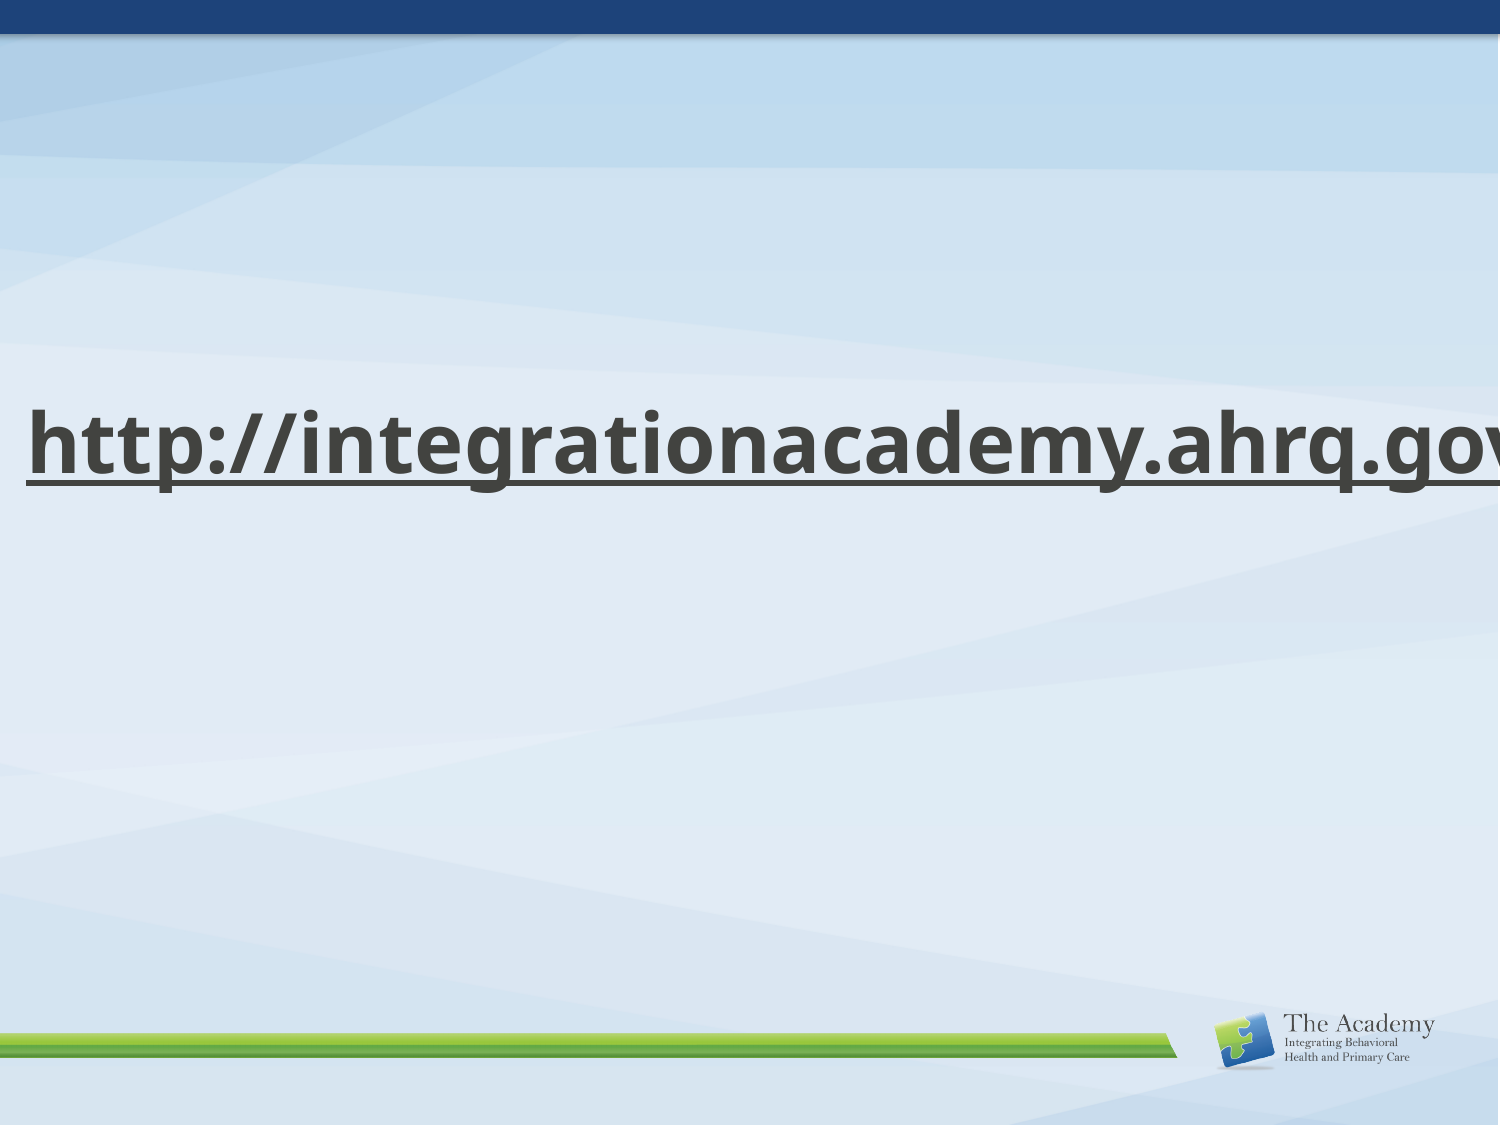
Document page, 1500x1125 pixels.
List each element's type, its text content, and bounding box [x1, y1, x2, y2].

text_box http://integrationacademy.ahrq.gov/ [25, 382, 1500, 624]
picture [0, 34, 1498, 1125]
